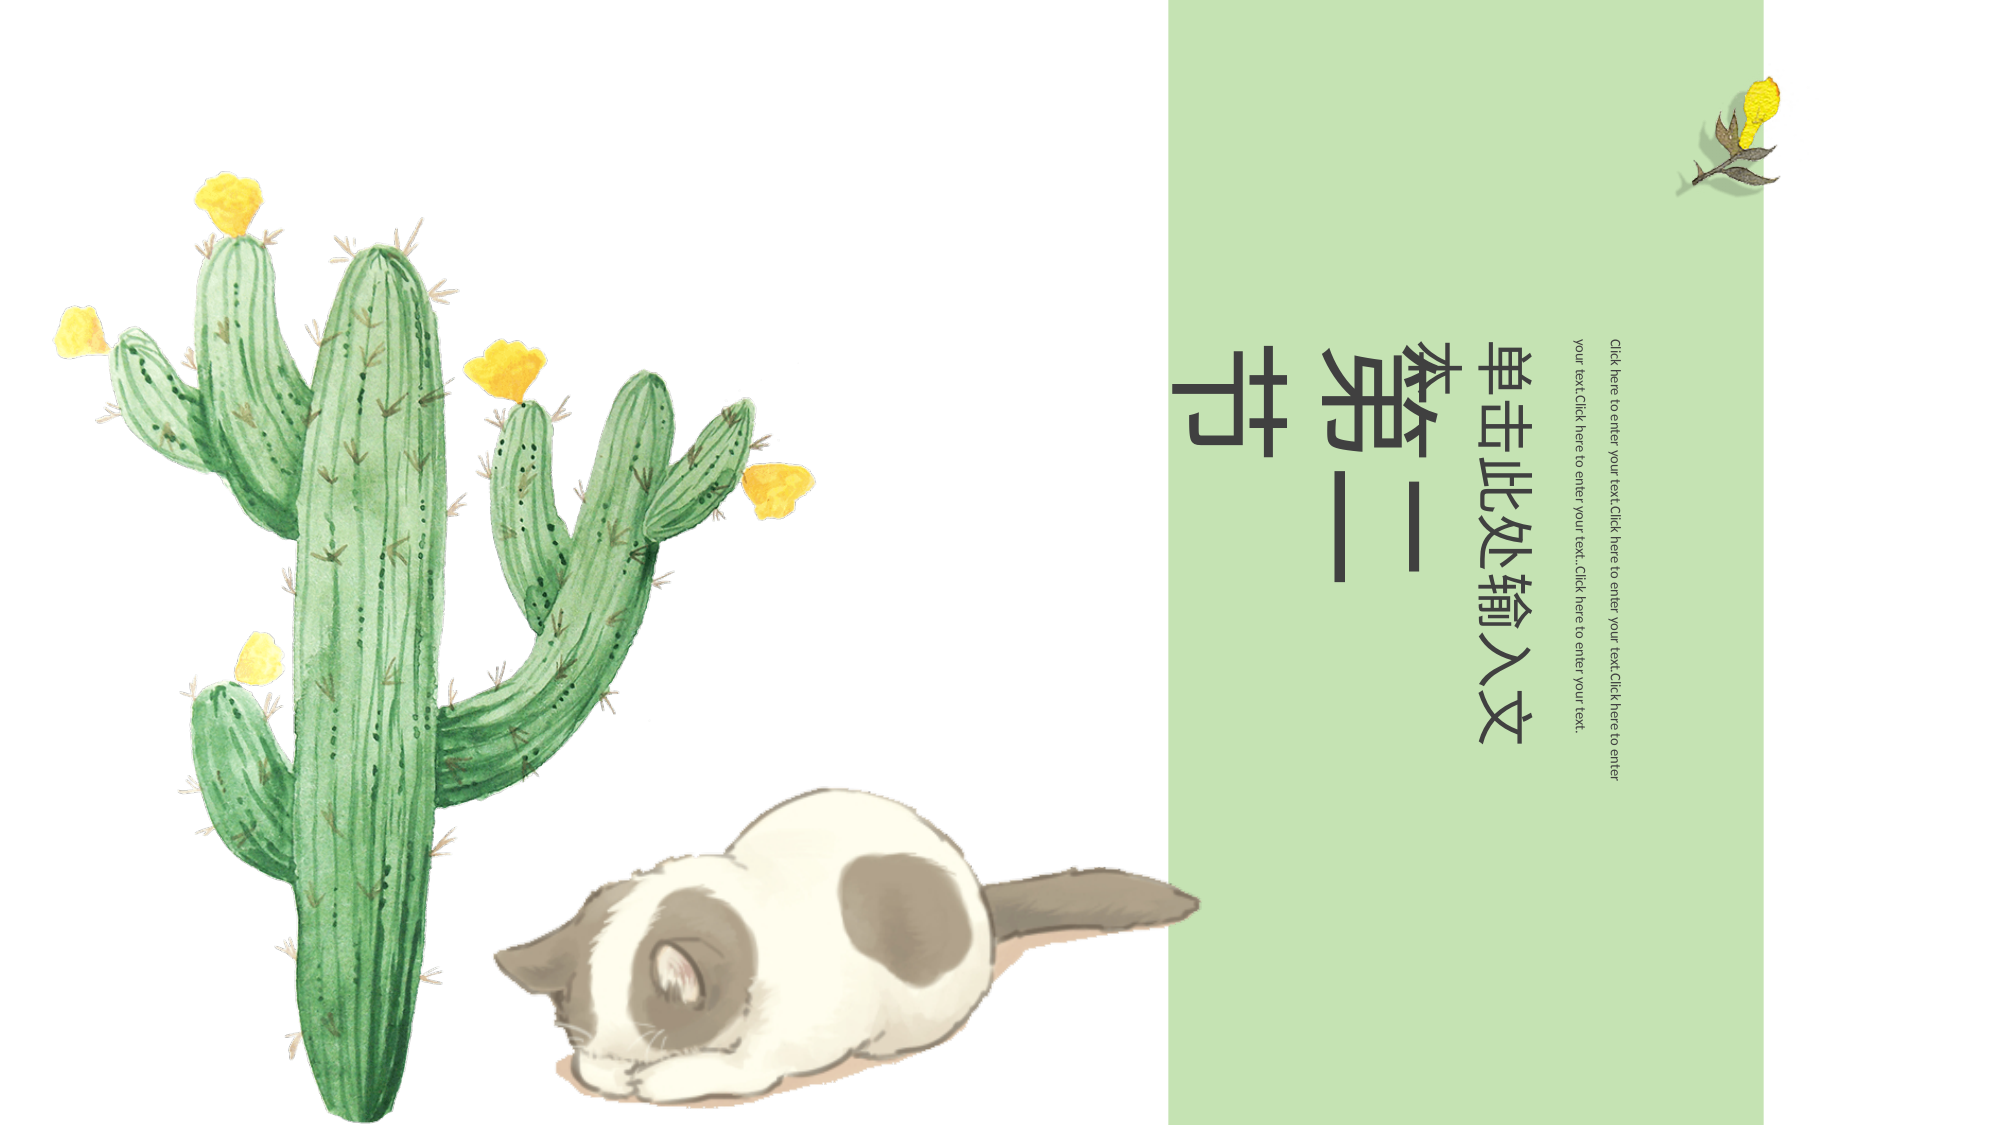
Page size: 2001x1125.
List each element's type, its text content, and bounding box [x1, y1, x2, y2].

text_box 第二节 [1283, 324, 1466, 716]
text_box 单击此处输入文本 [1448, 324, 1549, 809]
text_box Click here to enter your text.Click here to enter your text.Click here to enter your text.Click here to enter your text..Click here to enter your text. [1549, 324, 1651, 809]
text_box [1167, 0, 1765, 1125]
picture [1631, 31, 1843, 254]
picture [0, 89, 1207, 1125]
